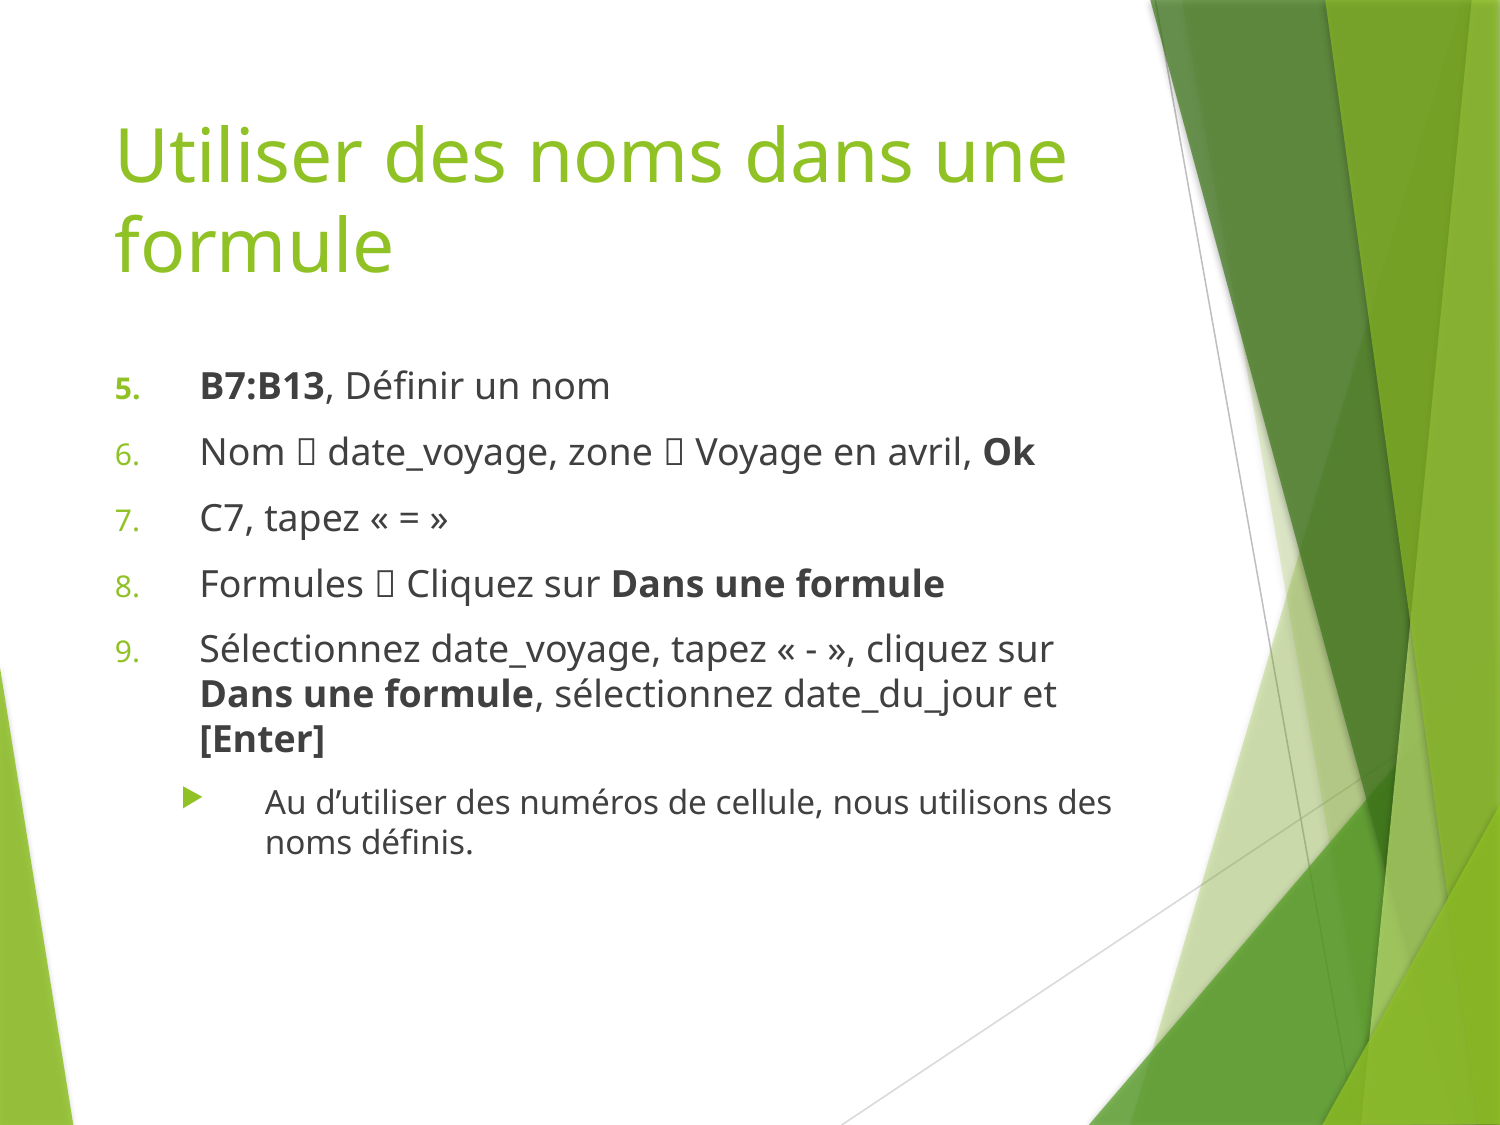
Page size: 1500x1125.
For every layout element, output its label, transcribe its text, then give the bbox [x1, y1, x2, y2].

list B7:B13, Définir un nom Nom  date_voyage, zone  Voyage en avril, Ok C7, tapez « = » Formules  Cliquez sur Dans une formule Sélectionnez date_voyage, tapez « - », cliquez sur Dans une formule, sélectionnez date_du_jour et [Enter] Au d’utiliser des numéros de cellule, nous utilisons des noms définis. [99, 354, 1142, 992]
title Utiliser des noms dans une formule [99, 99, 1142, 317]
